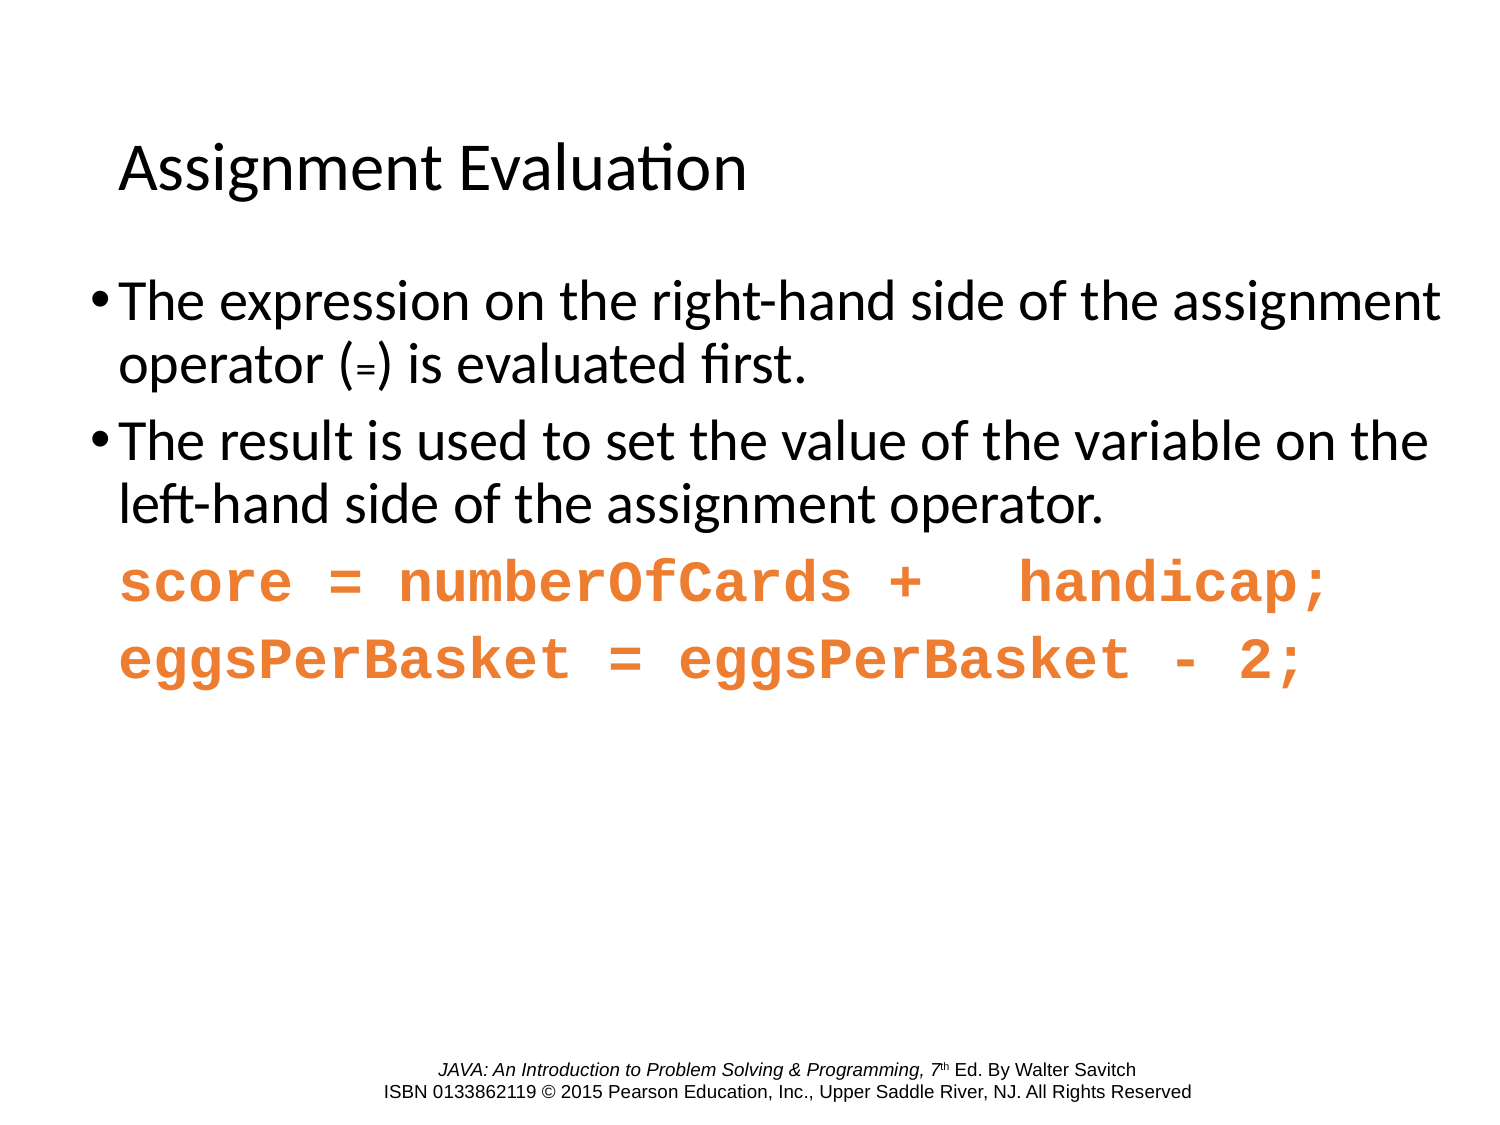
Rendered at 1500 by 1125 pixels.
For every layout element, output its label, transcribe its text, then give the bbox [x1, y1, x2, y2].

list The expression on the right-hand side of the assignment operator (=) is evaluated first. The result is used to set the value of the variable on the left-hand side of the assignment operator. score = numberOfCards + handicap; eggsPerBasket = eggsPerBasket - 2; [75, 262, 1463, 1005]
title Assignment Evaluation [103, 59, 1397, 262]
